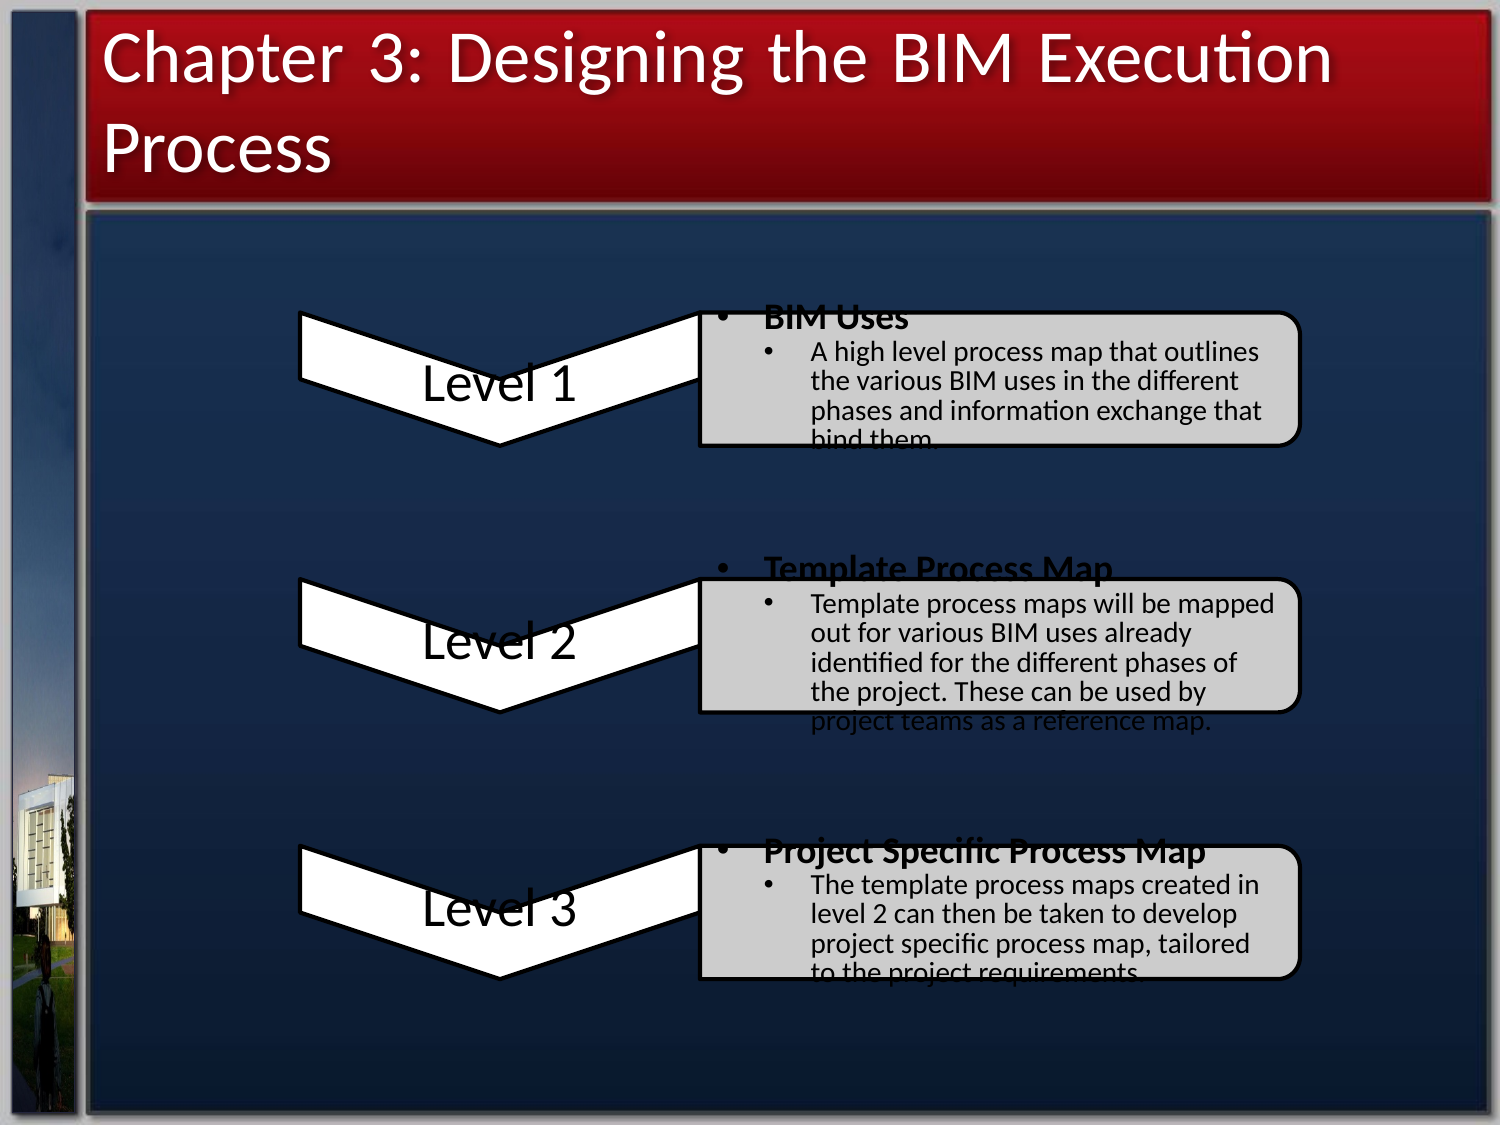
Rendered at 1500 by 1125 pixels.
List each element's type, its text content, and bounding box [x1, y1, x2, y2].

picture [0, 0, 1500, 1125]
text_box Chapter 3: Designing the BIM Execution Process [87, 0, 1350, 195]
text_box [299, 312, 1301, 980]
